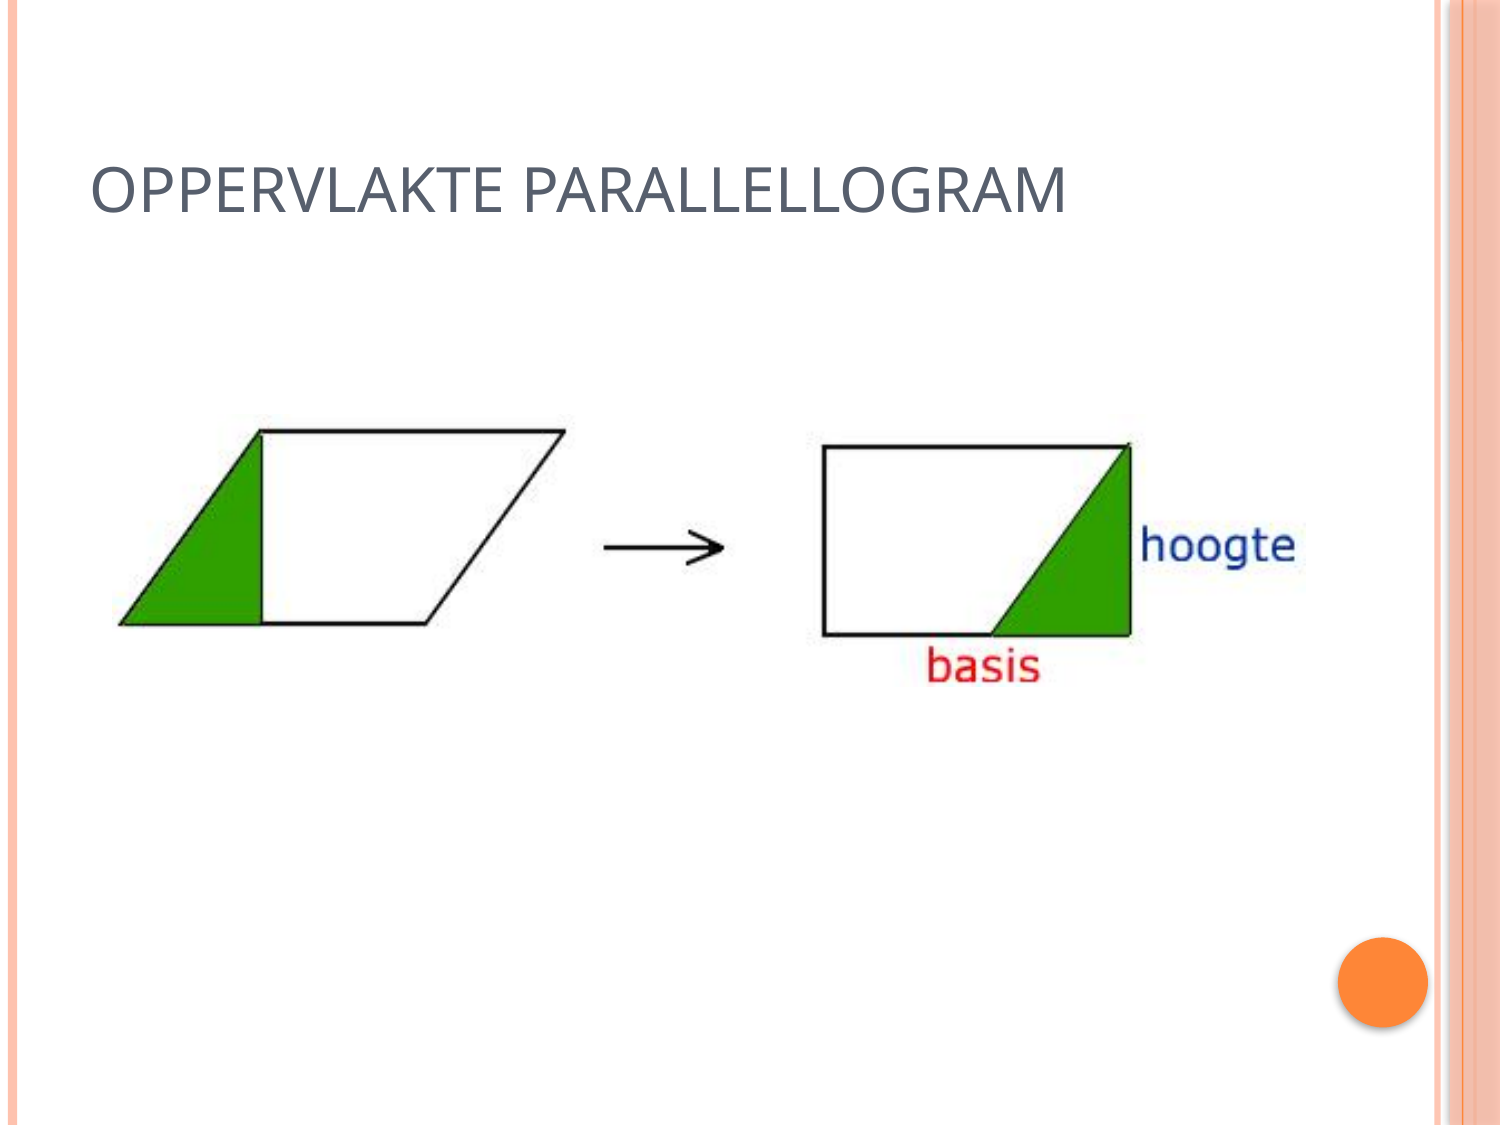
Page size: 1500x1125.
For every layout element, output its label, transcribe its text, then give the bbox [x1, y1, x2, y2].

picture [111, 413, 1307, 687]
title Oppervlakte Parallellogram [75, 45, 1300, 233]
